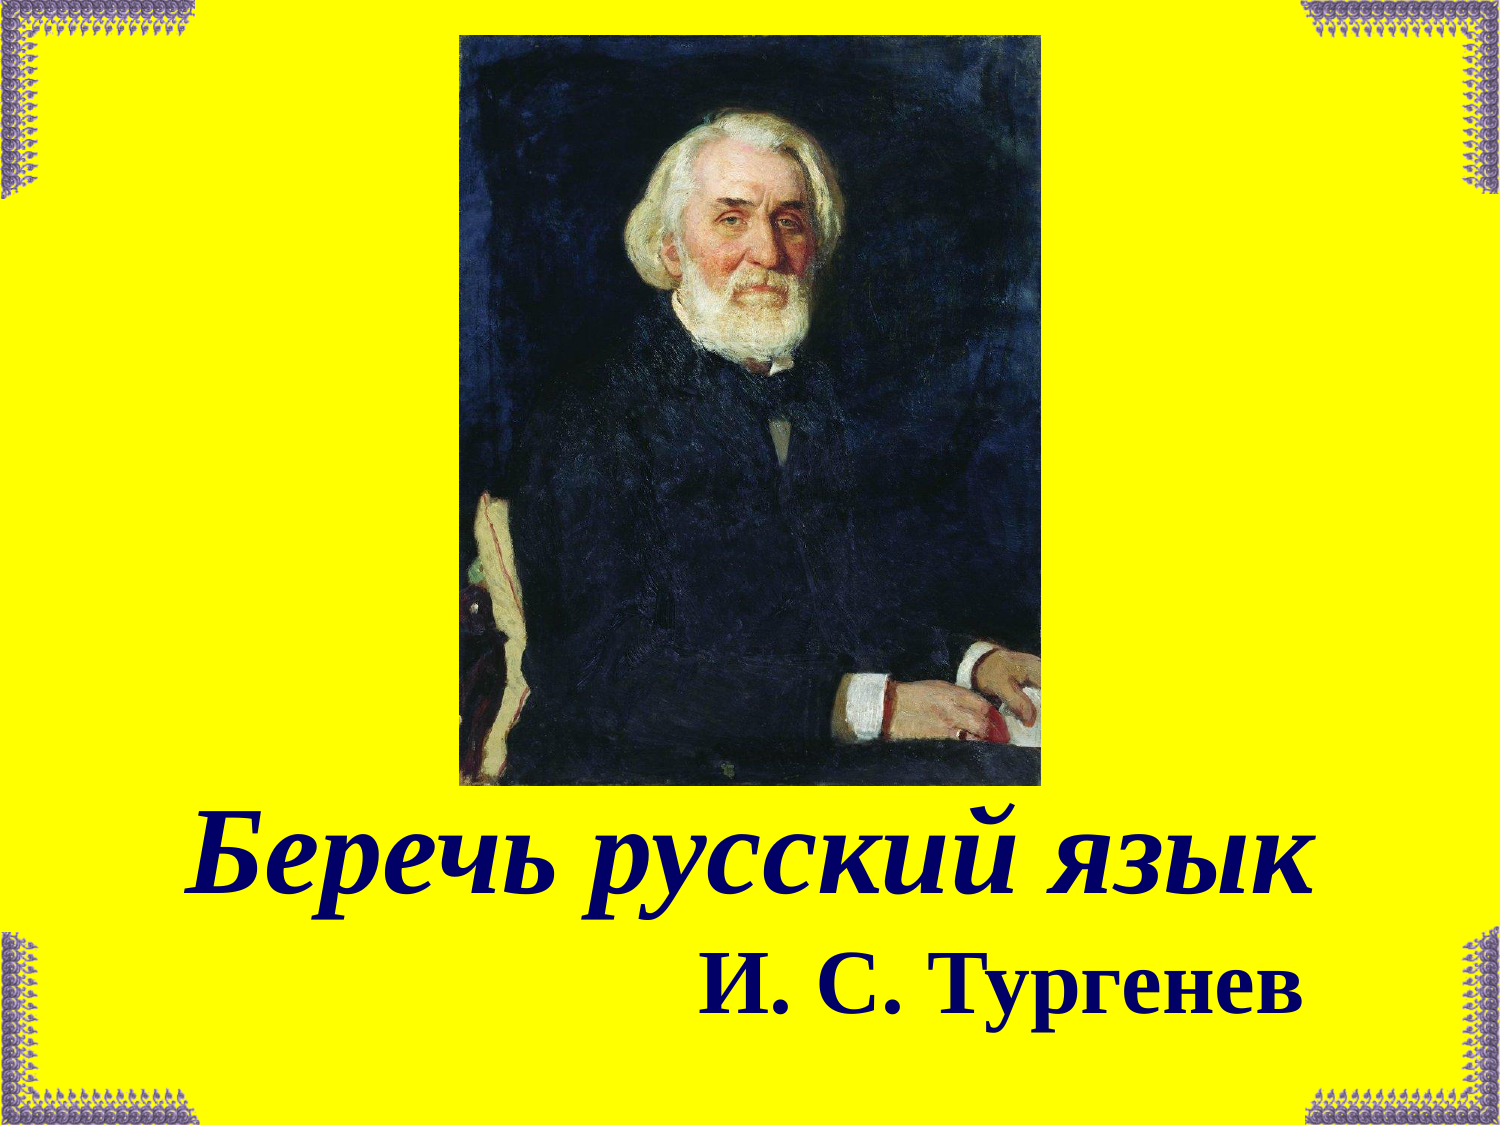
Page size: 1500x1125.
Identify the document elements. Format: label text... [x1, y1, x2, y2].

picture [0, 932, 201, 1125]
picture [0, 0, 196, 199]
picture [1304, 926, 1500, 1125]
text_box Беречь русский язык [105, 761, 1395, 927]
text_box И. С. Тургенев [679, 913, 1325, 1039]
picture [1298, 0, 1500, 194]
picture [459, 34, 1041, 786]
